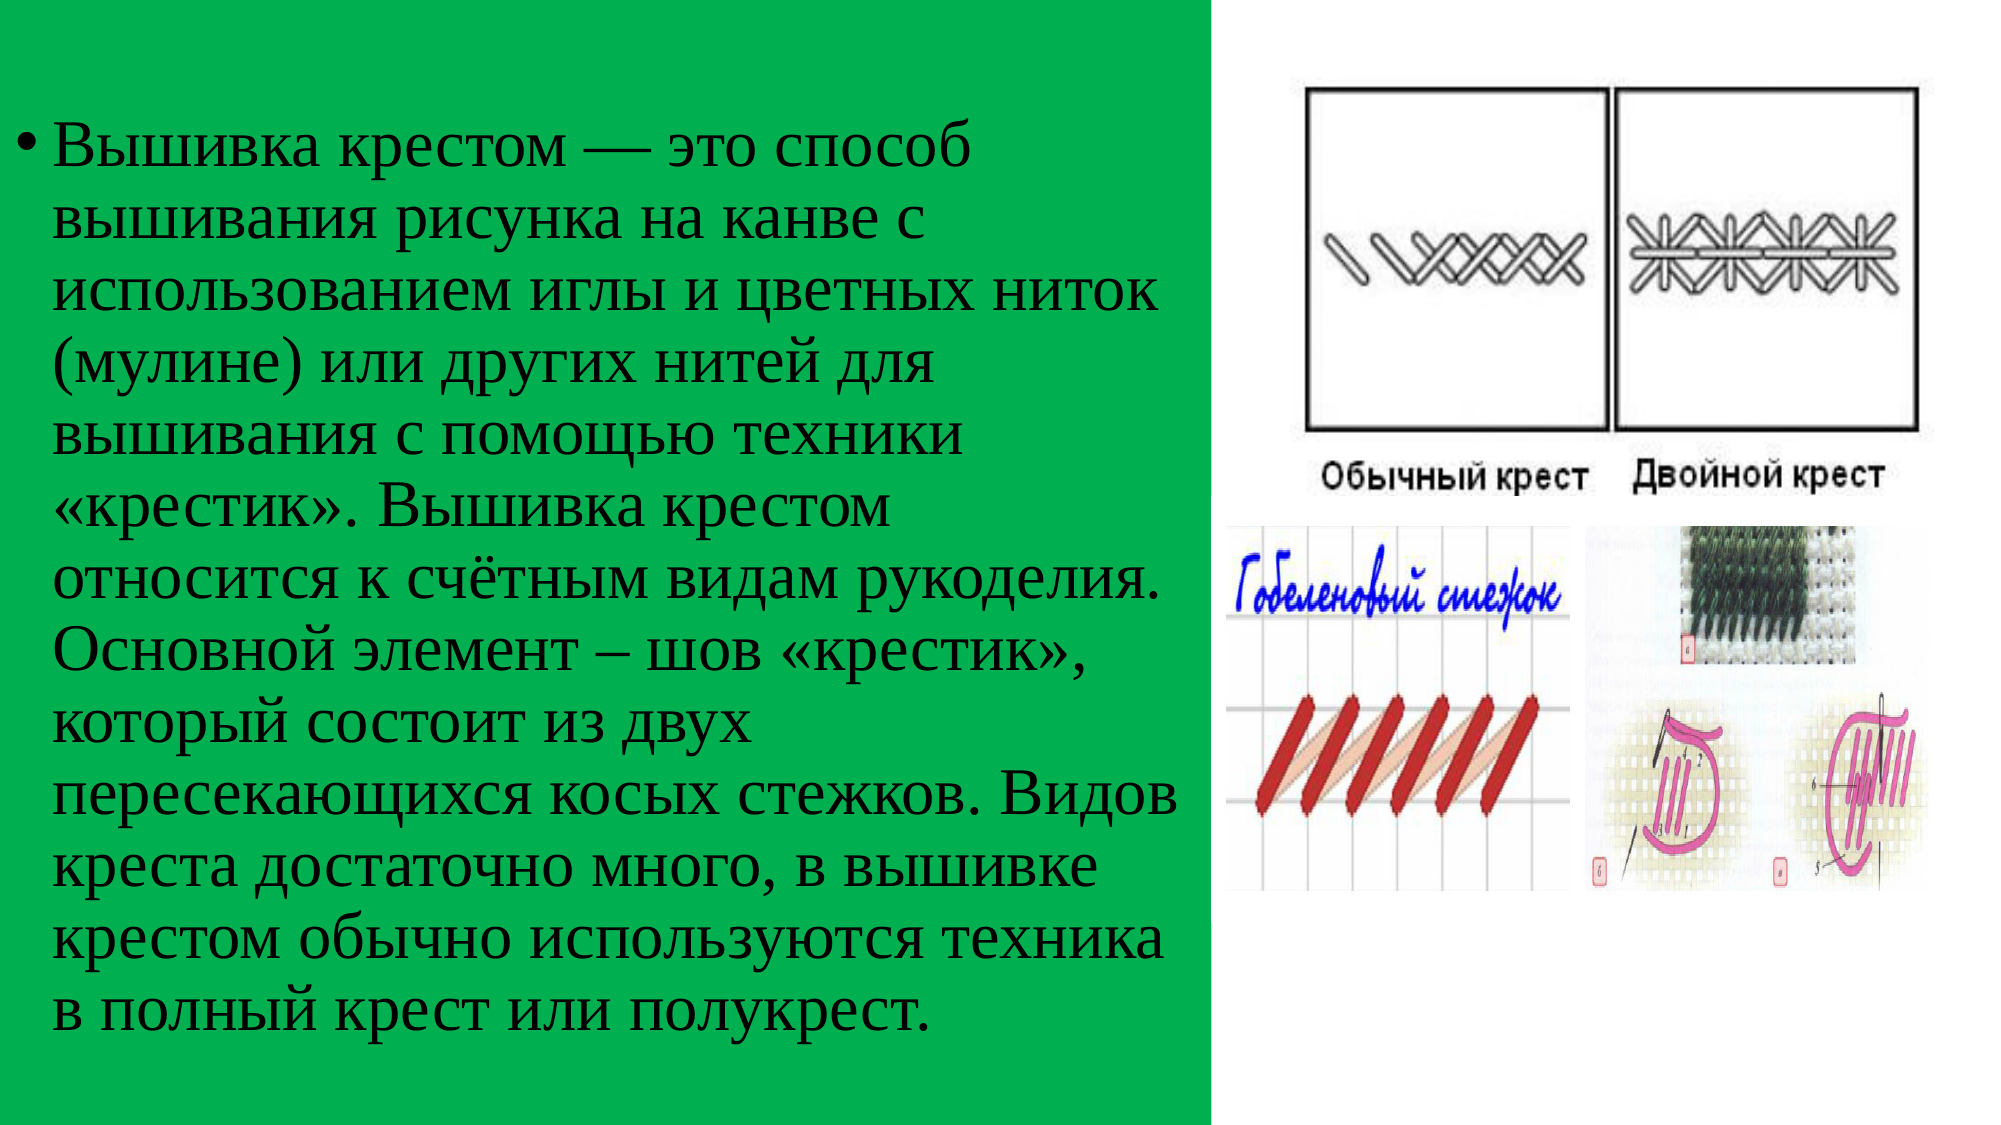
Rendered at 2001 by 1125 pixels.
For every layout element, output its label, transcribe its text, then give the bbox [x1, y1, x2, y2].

list Вышивка крестом — это способ вышивания рисунка на канве с использованием иглы и цветных ниток (мулине) или других нитей для вышивания с помощью техники «крестик». Вышивка крестом относится к счётным видам рукоделия. Основной элемент – шов «крестик», который состоит из двух пересекающихся косых стежков. Видов креста достаточно много, в вышивке крестом обычно используются техника в полный крест или полукрест. [0, 0, 1212, 1125]
picture [1211, 59, 1964, 924]
